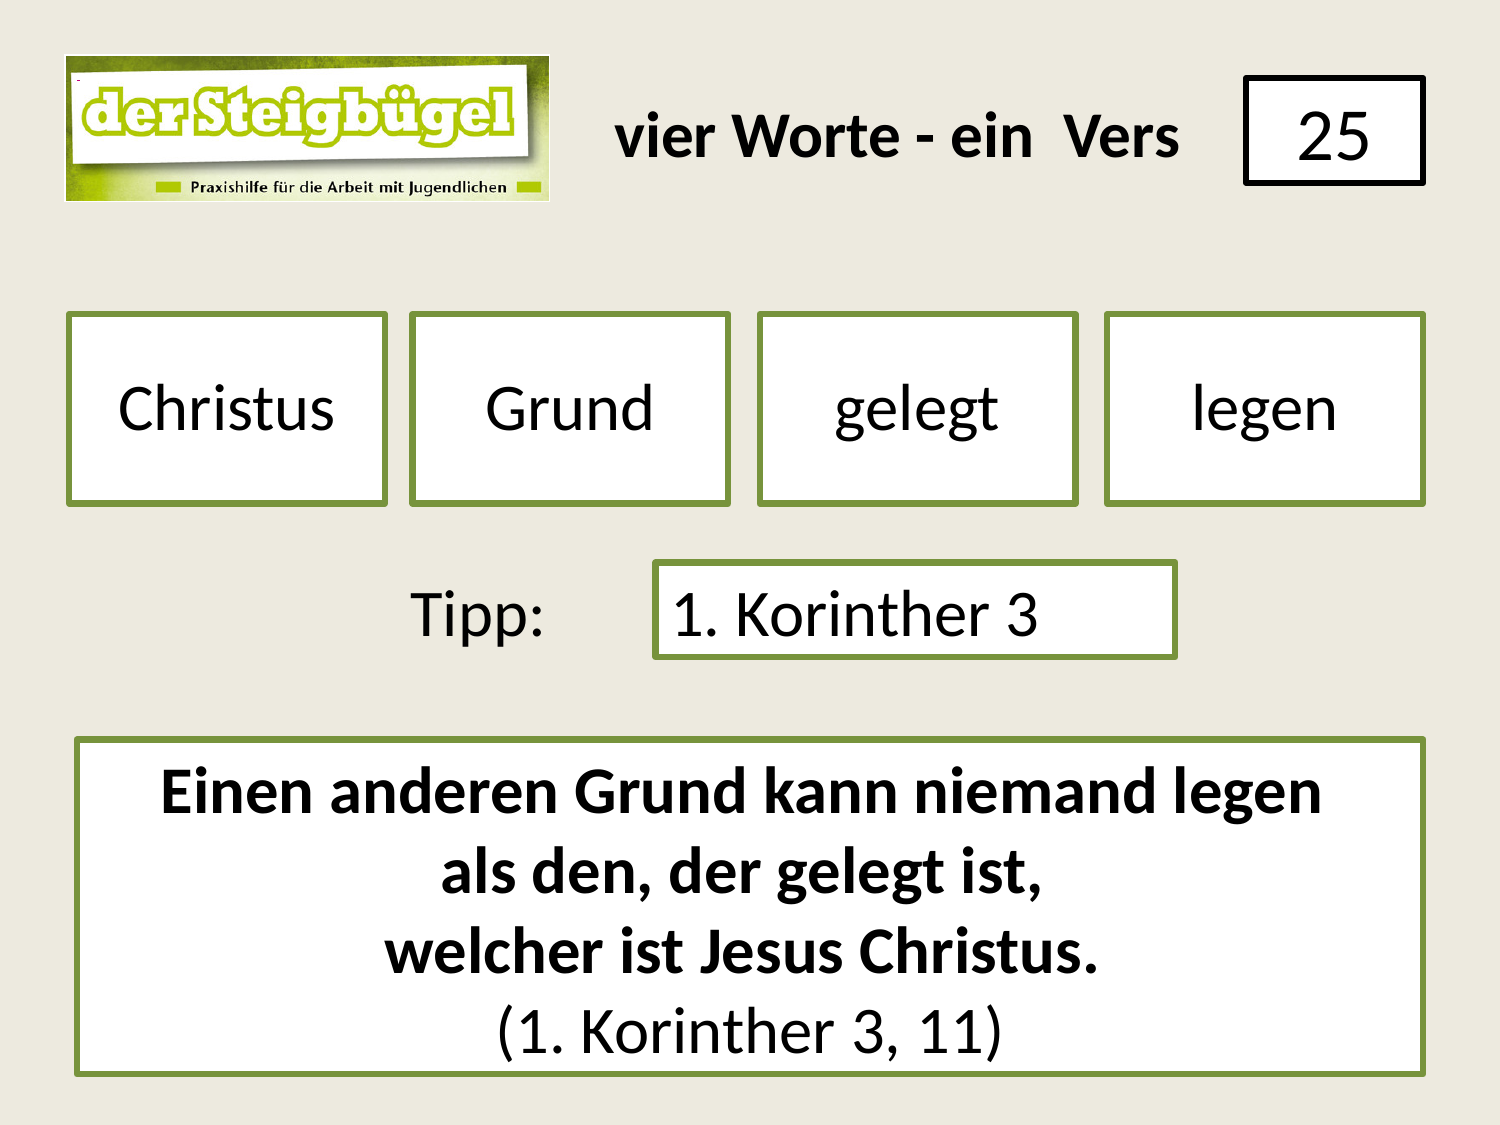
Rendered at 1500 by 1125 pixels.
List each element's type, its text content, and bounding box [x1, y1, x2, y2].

picture [64, 54, 550, 202]
table_header [739, 536, 761, 688]
text_box Einen anderen Grund kann niemand legen als den, der gelegt ist, welcher ist Jesus Christus. (1. Korinther 3, 11) [76, 739, 1424, 1075]
title vier Worte - ein Vers [584, 54, 1211, 209]
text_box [64, 290, 1424, 528]
text_box 1. Korinther 3 [655, 562, 739, 658]
text_box 1. Korinther 3 [761, 562, 1176, 658]
text_box 25 [1246, 78, 1424, 183]
text_box Tipp: [395, 562, 585, 658]
